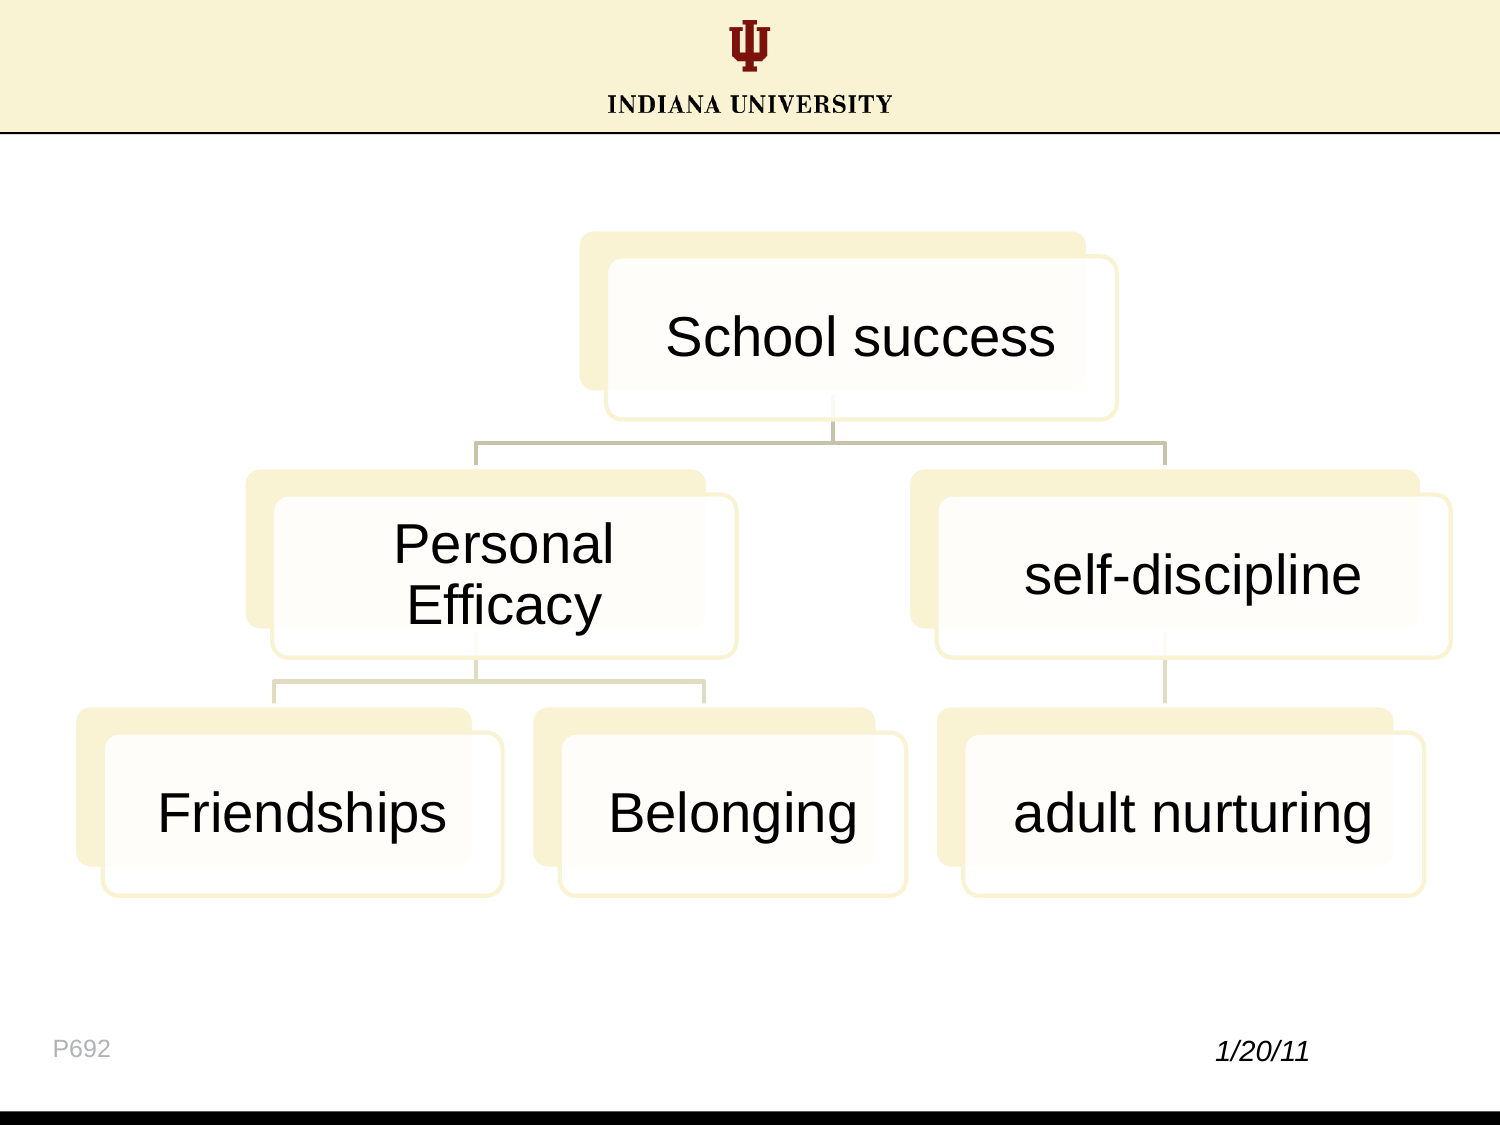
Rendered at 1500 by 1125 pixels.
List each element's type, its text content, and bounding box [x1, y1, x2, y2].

footer P692 [37, 1024, 851, 1076]
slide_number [1199, 1024, 1463, 1076]
picture [608, 20, 892, 113]
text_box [62, 228, 1463, 897]
